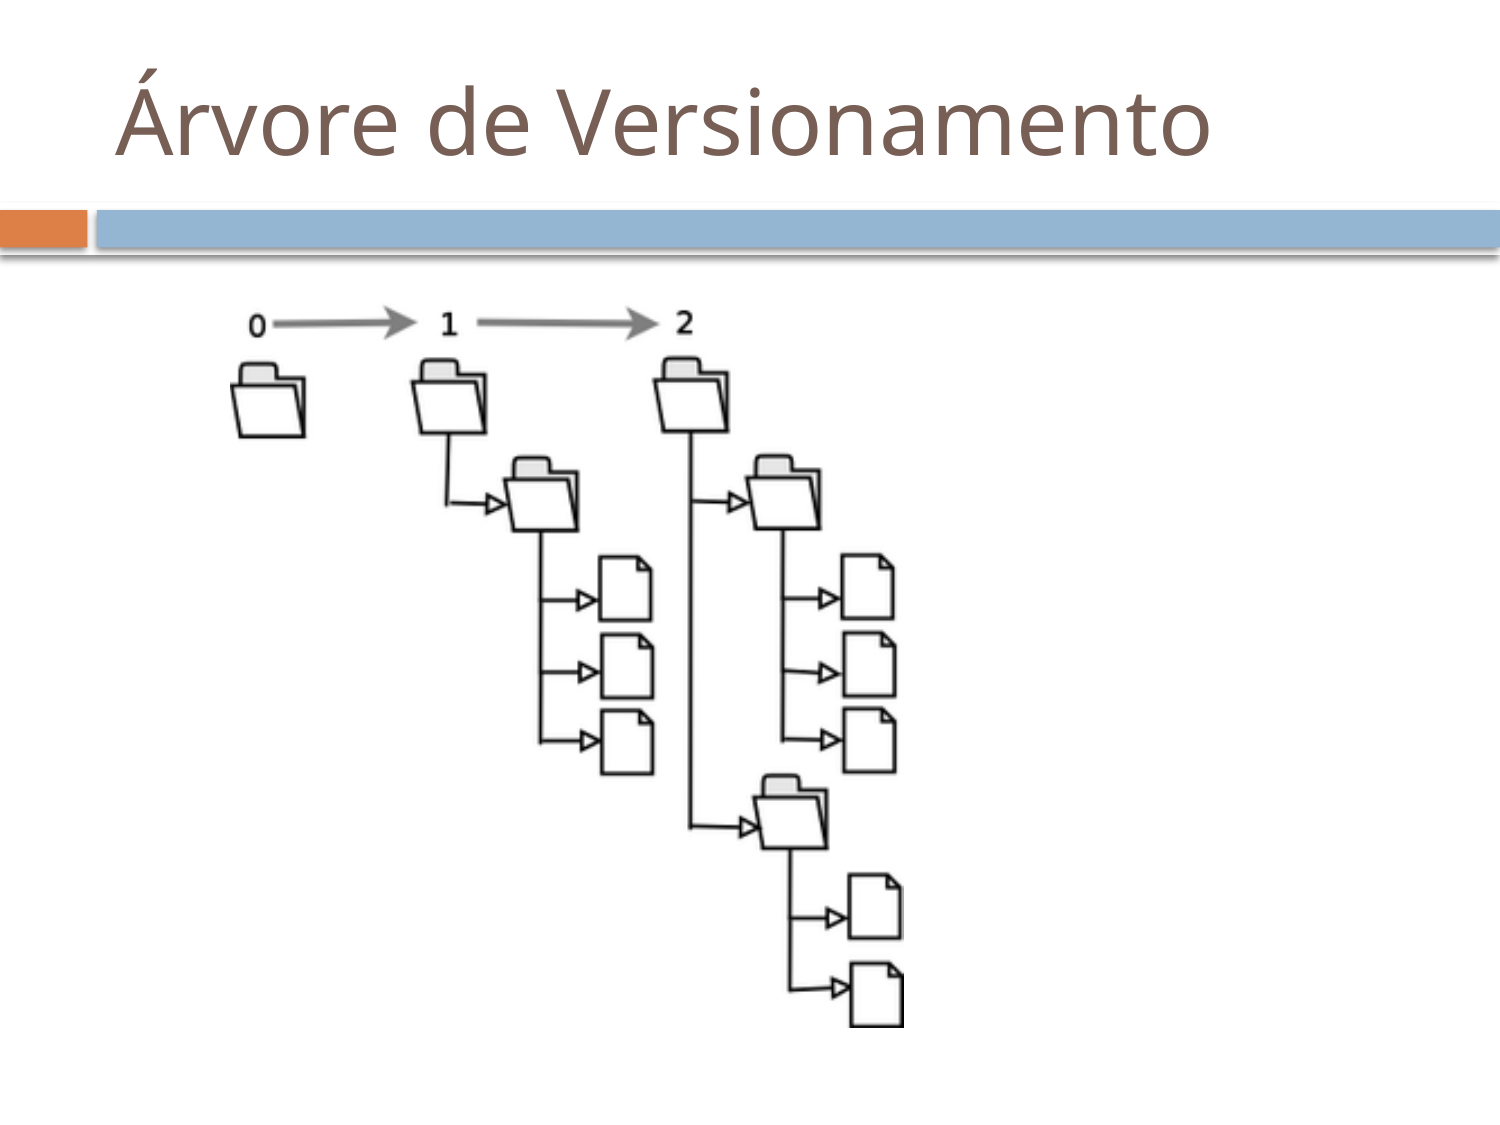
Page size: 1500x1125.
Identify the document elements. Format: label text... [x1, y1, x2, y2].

picture [229, 302, 904, 1028]
title Árvore de Versionamento [100, 37, 1438, 200]
